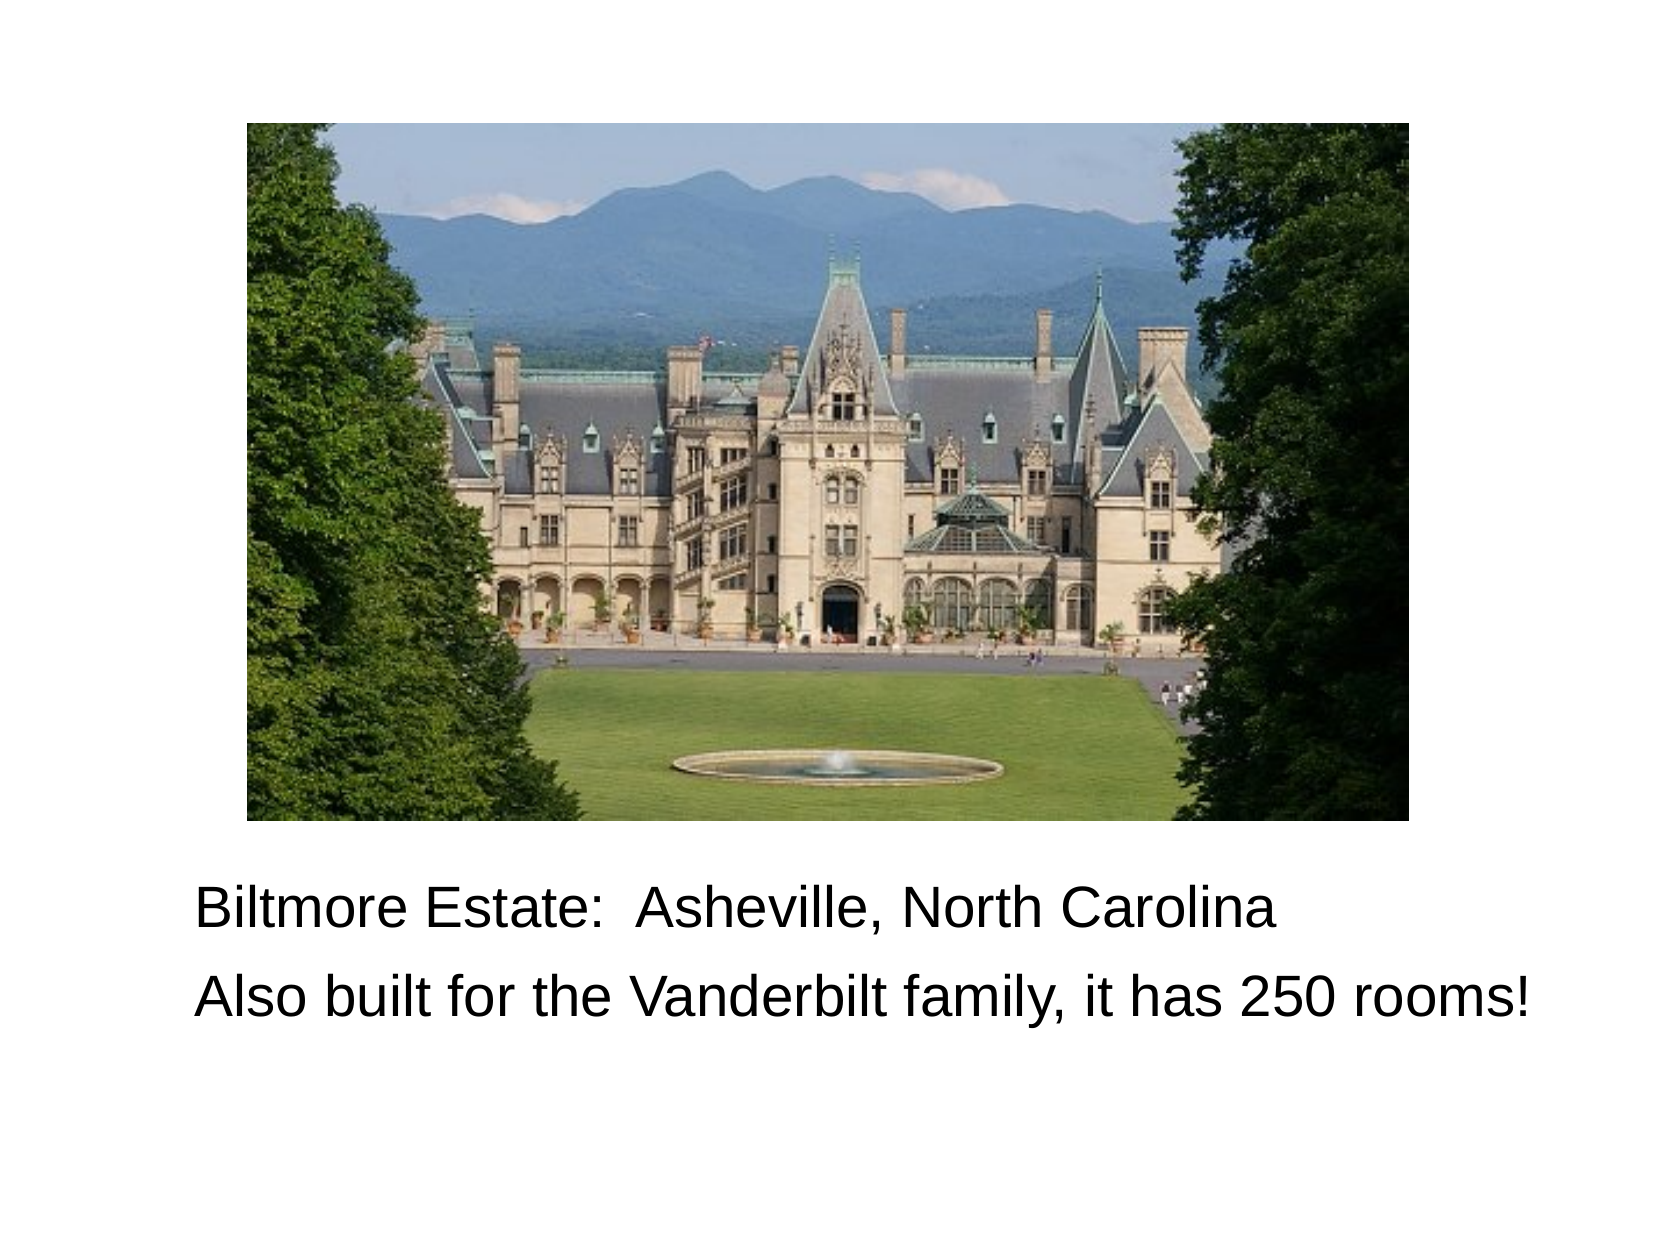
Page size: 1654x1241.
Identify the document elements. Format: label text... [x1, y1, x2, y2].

text_box Biltmore Estate: Asheville, North Carolina Also built for the Vanderbilt family, it has 250 rooms! [179, 868, 1560, 1038]
picture [247, 123, 1410, 821]
